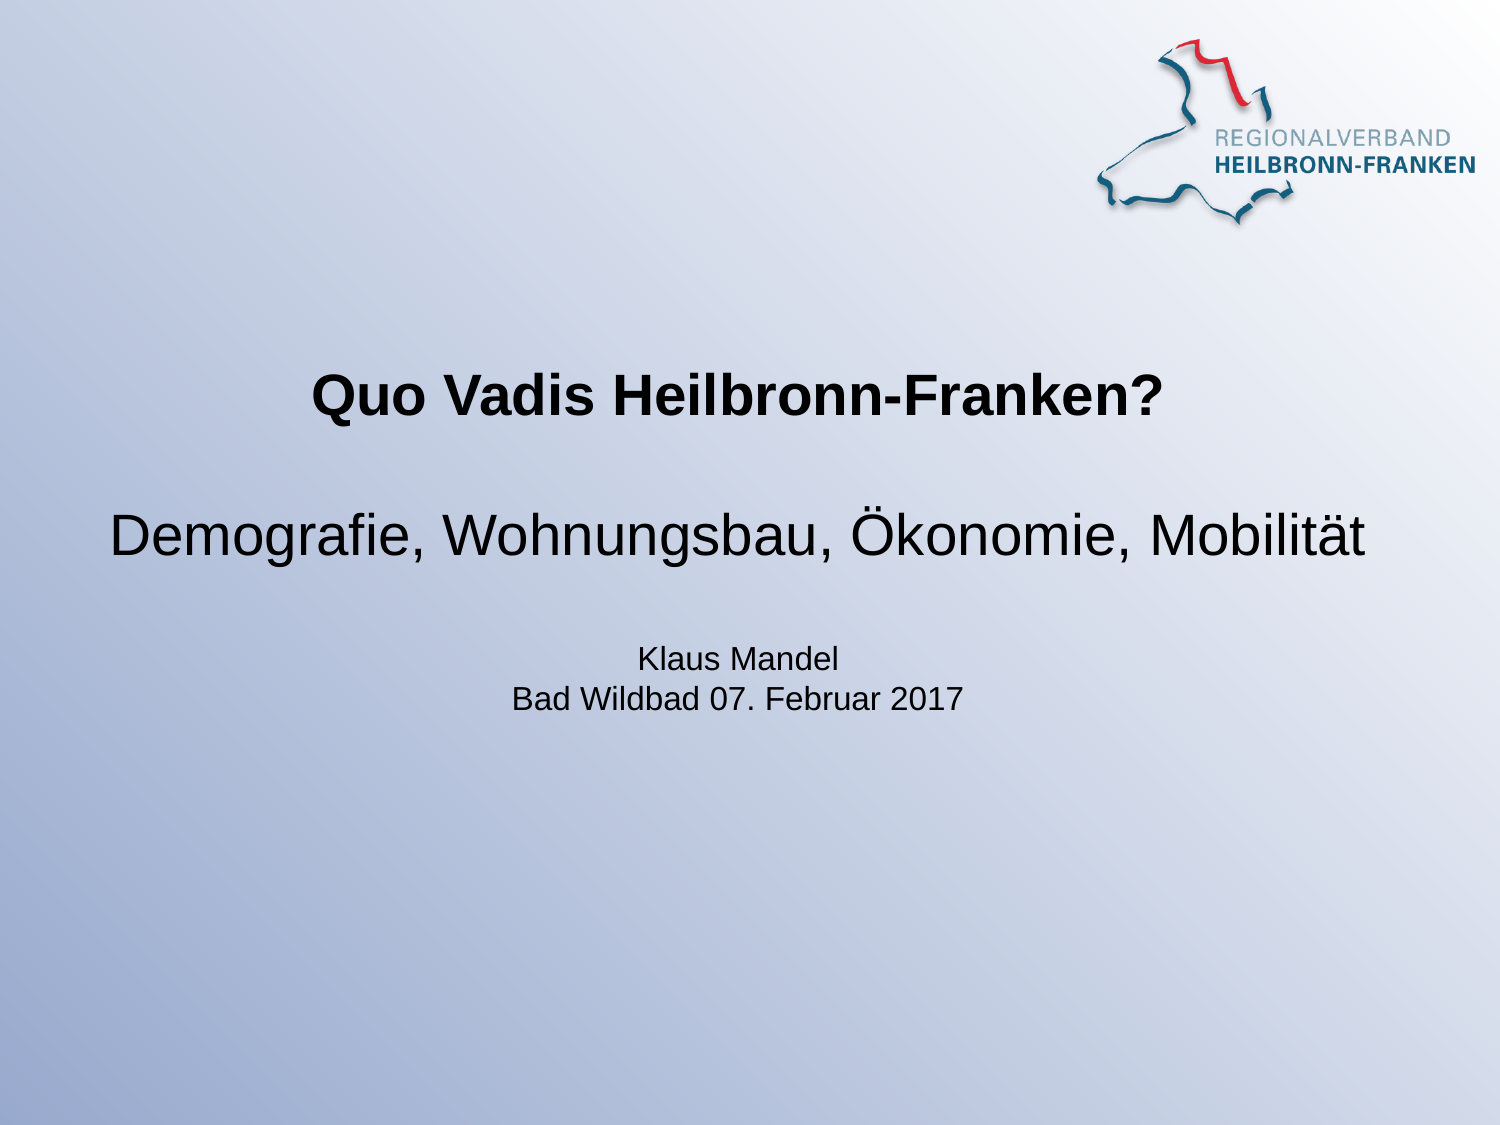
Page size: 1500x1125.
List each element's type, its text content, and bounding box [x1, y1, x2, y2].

picture [1080, 25, 1486, 243]
text_box Quo Vadis Heilbronn-Franken? Demografie, Wohnungsbau, Ökonomie, Mobilität Klaus Mandel Bad Wildbad 07. Februar 2017 [29, 349, 1448, 765]
